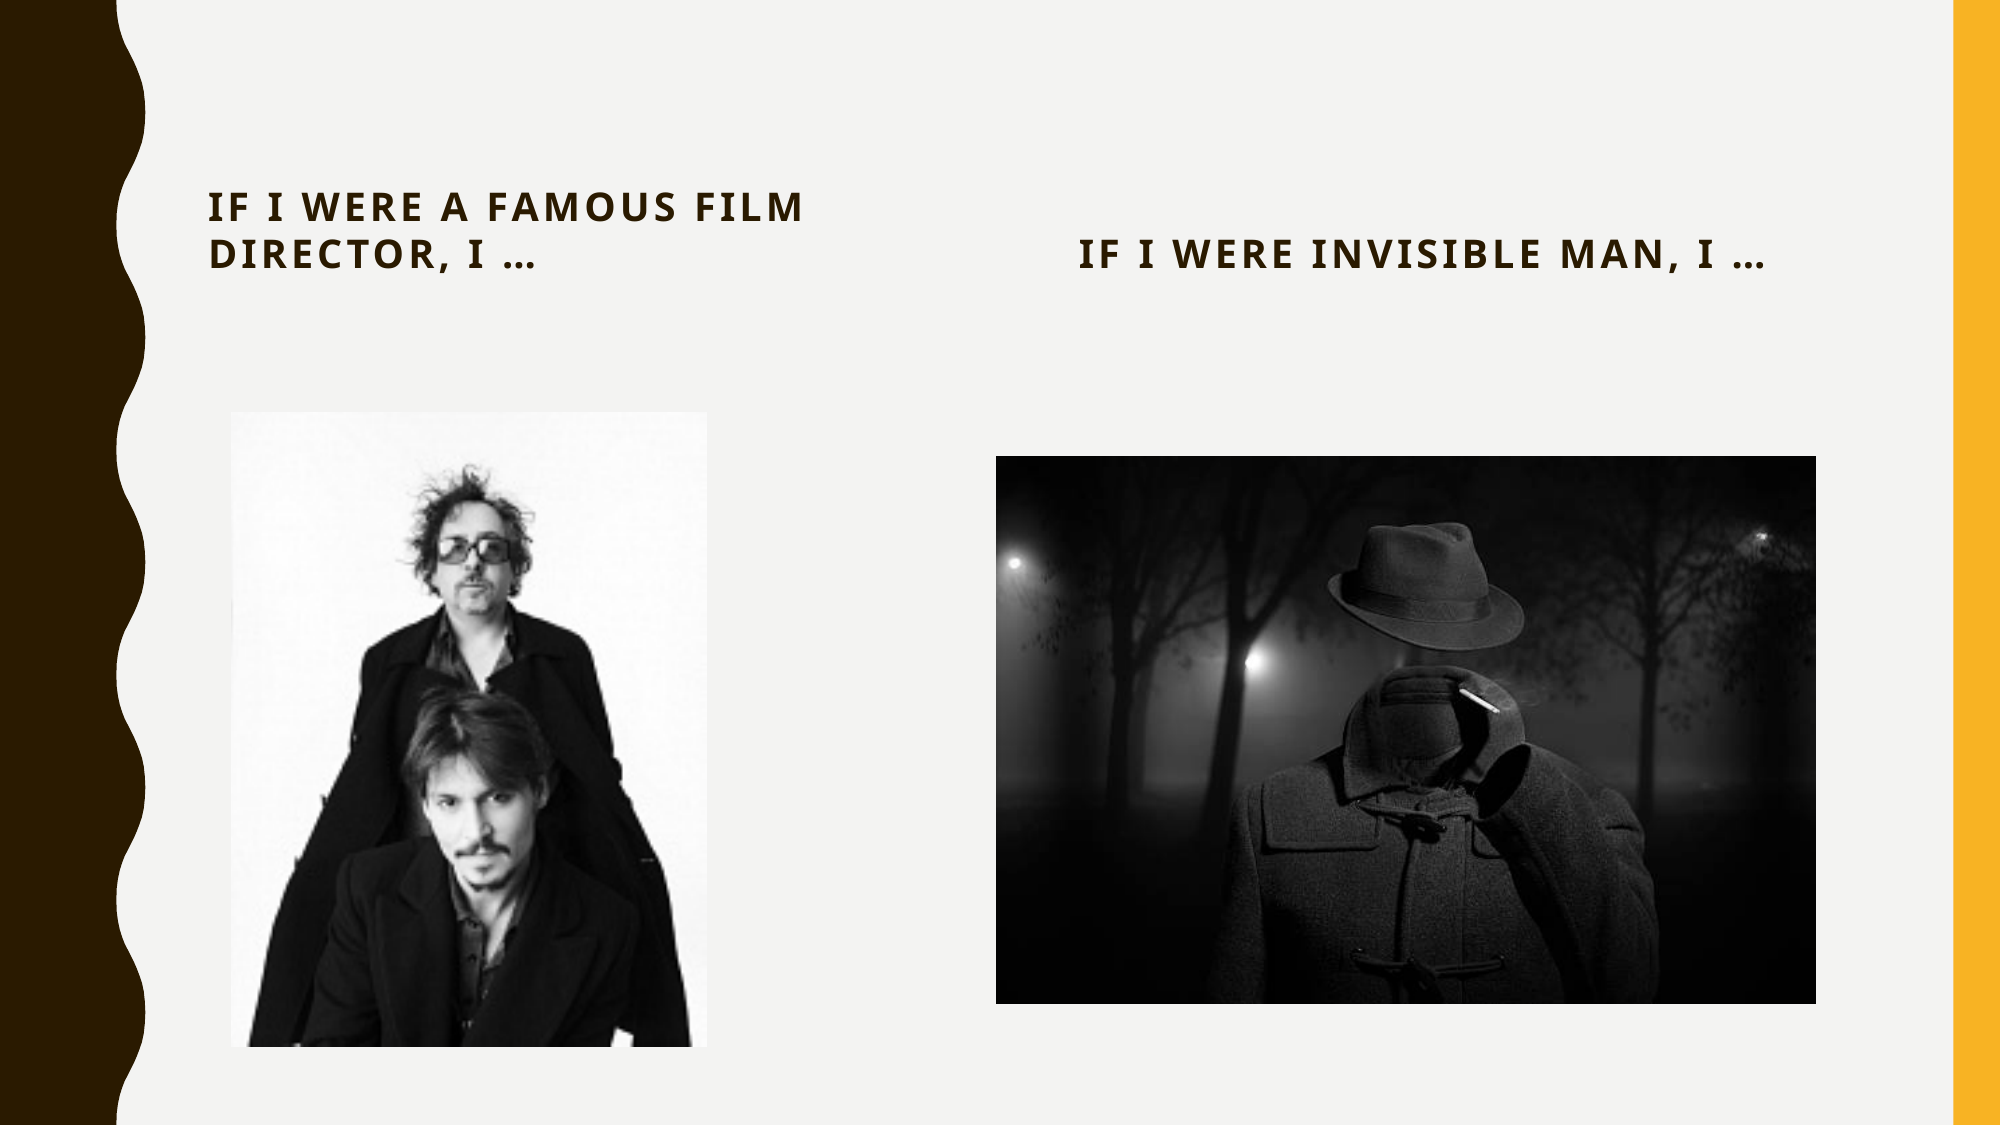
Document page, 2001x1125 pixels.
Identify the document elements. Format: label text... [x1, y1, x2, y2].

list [996, 456, 1816, 1005]
list If I were a famous film director, I … [193, 180, 981, 285]
list If I were invisible man, I … [1063, 180, 1852, 285]
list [231, 412, 707, 1047]
